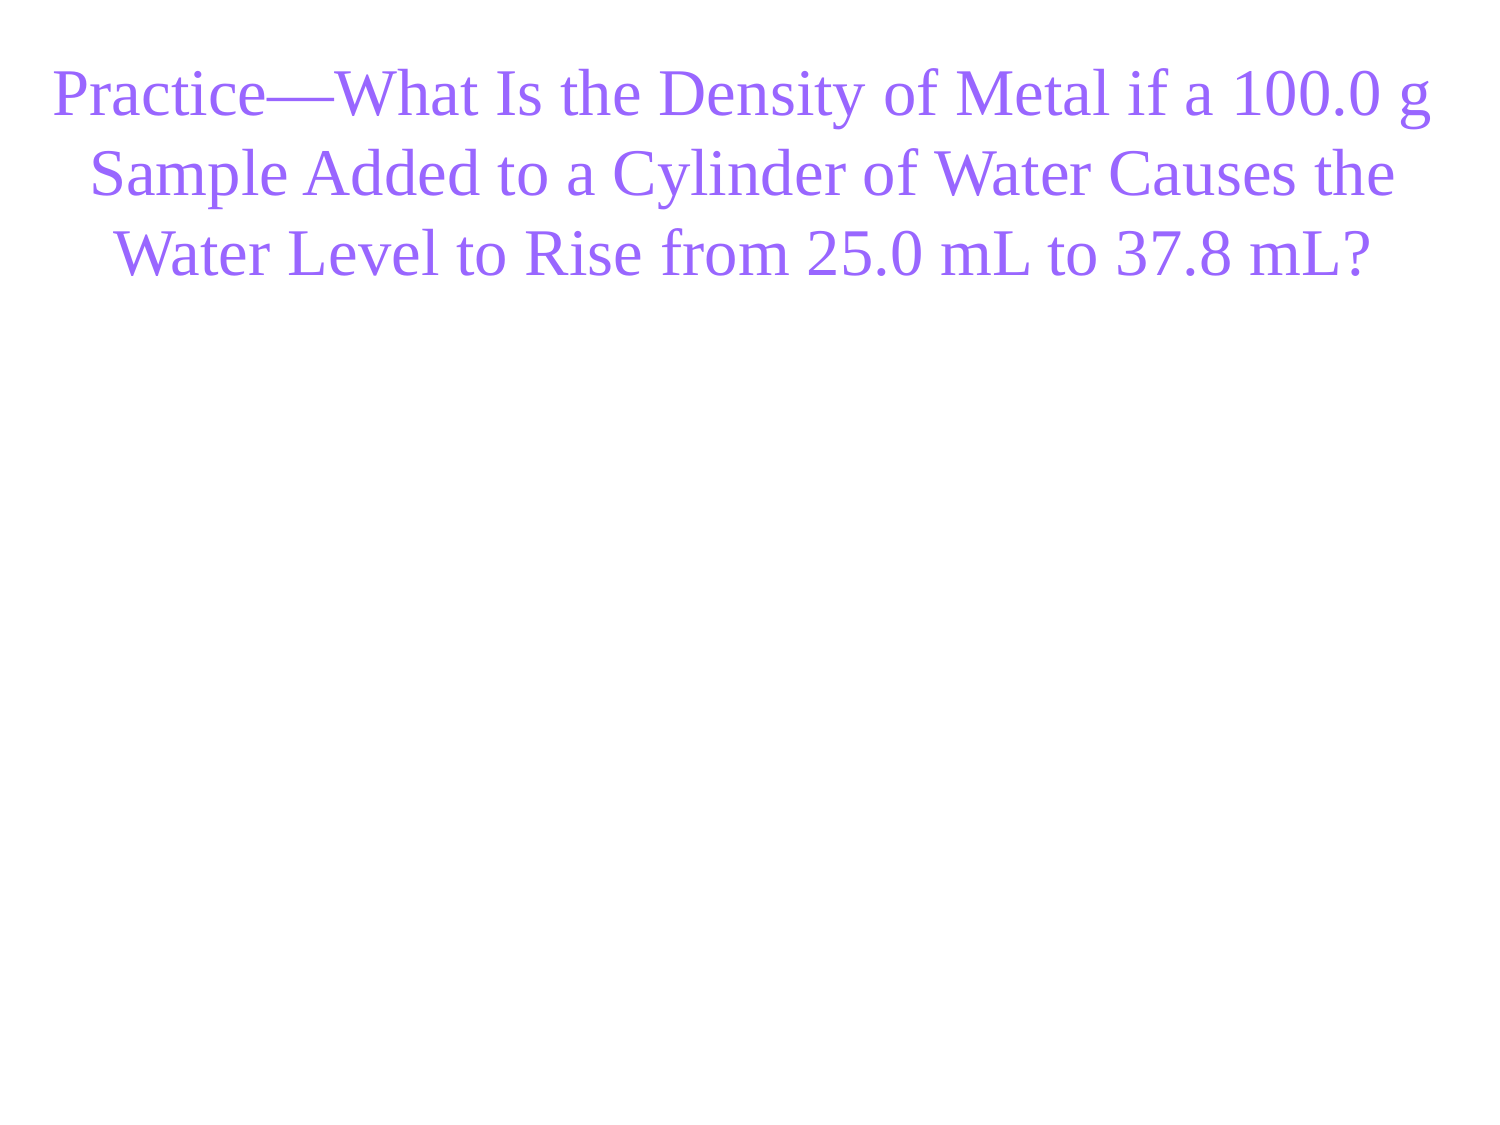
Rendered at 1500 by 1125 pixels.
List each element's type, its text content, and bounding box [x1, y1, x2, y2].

text_box Practice—What Is the Density of Metal if a 100.0 g Sample Added to a Cylinder of Water Causes the Water Level to Rise from 25.0 mL to 37.8 mL? [24, 49, 1463, 288]
